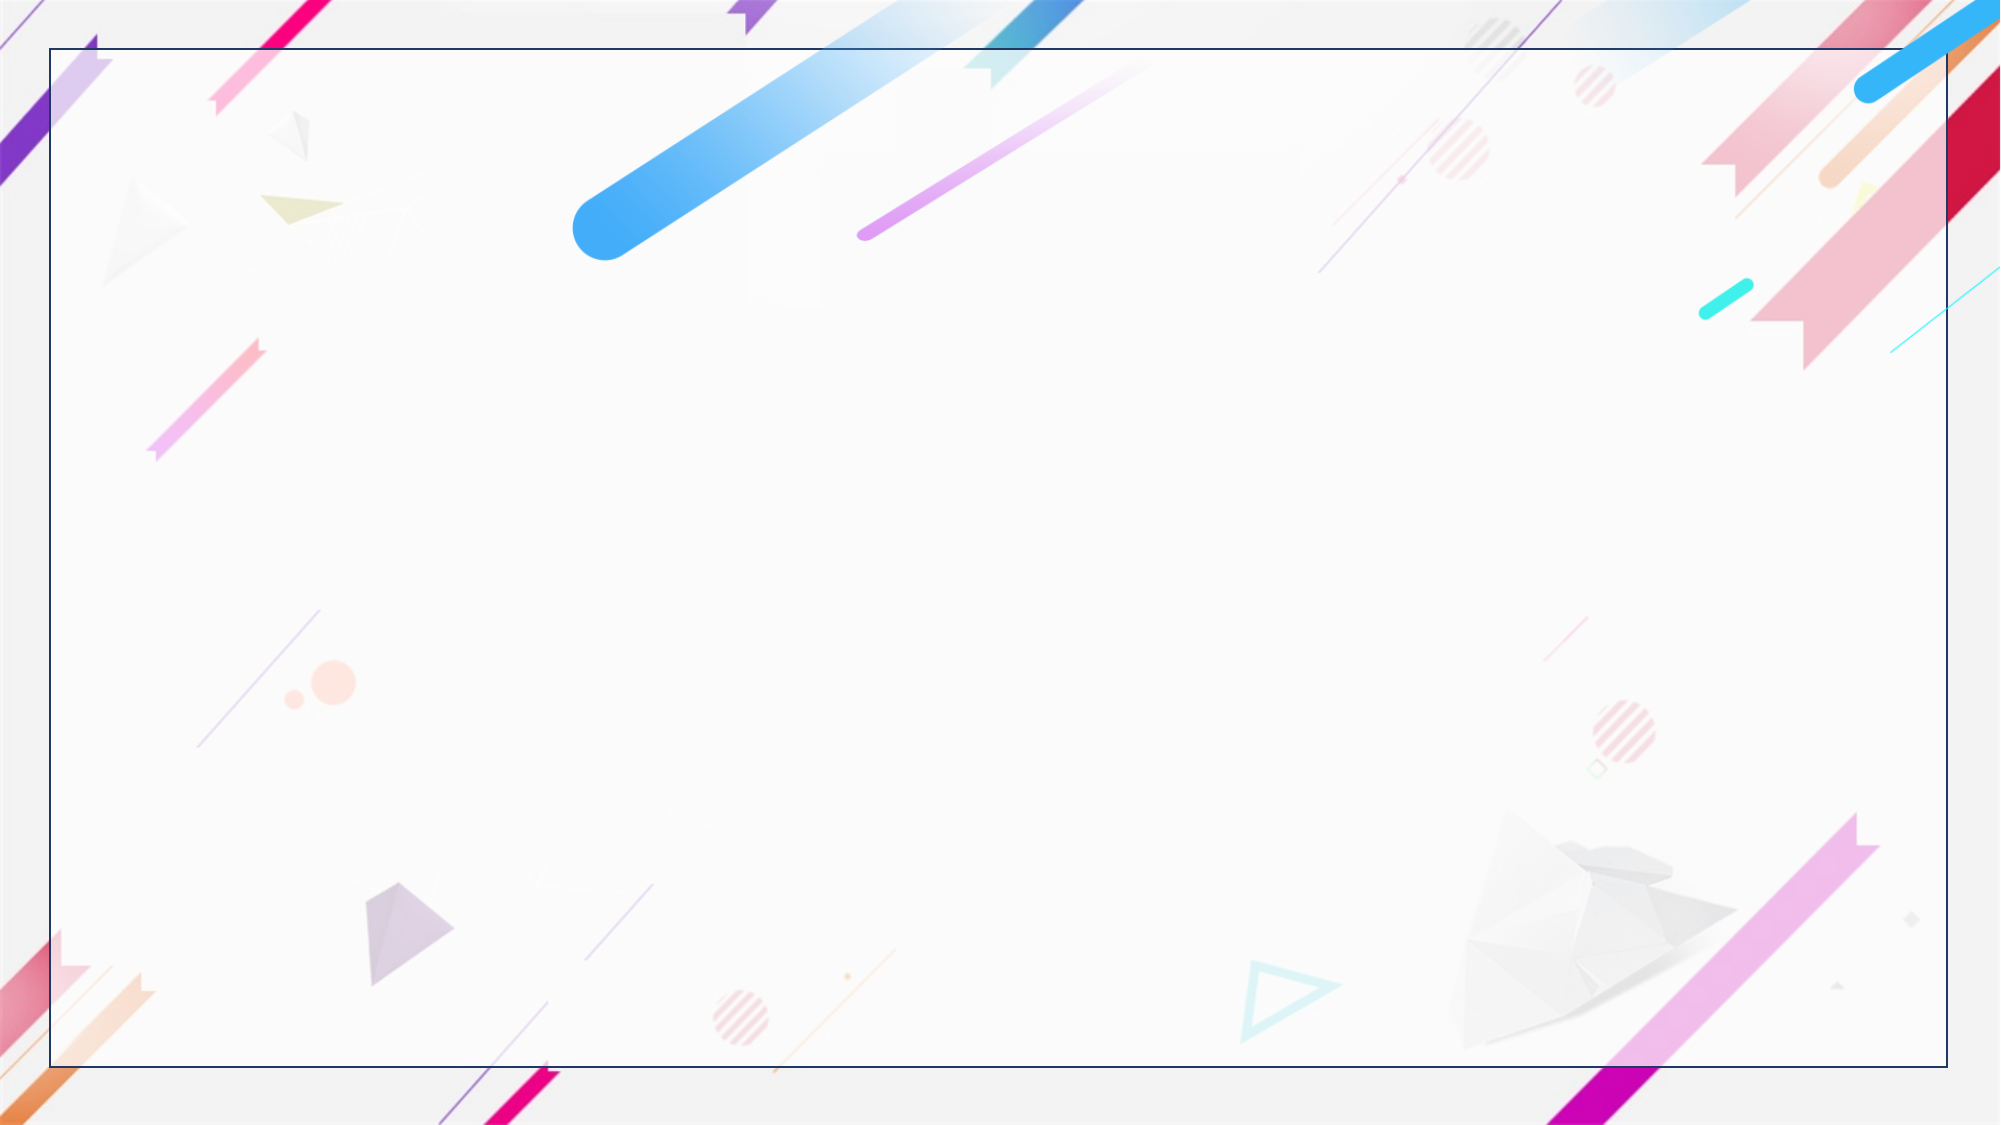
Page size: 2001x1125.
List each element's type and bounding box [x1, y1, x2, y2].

picture [0, 0, 2001, 1125]
text_box [49, 48, 1948, 1068]
